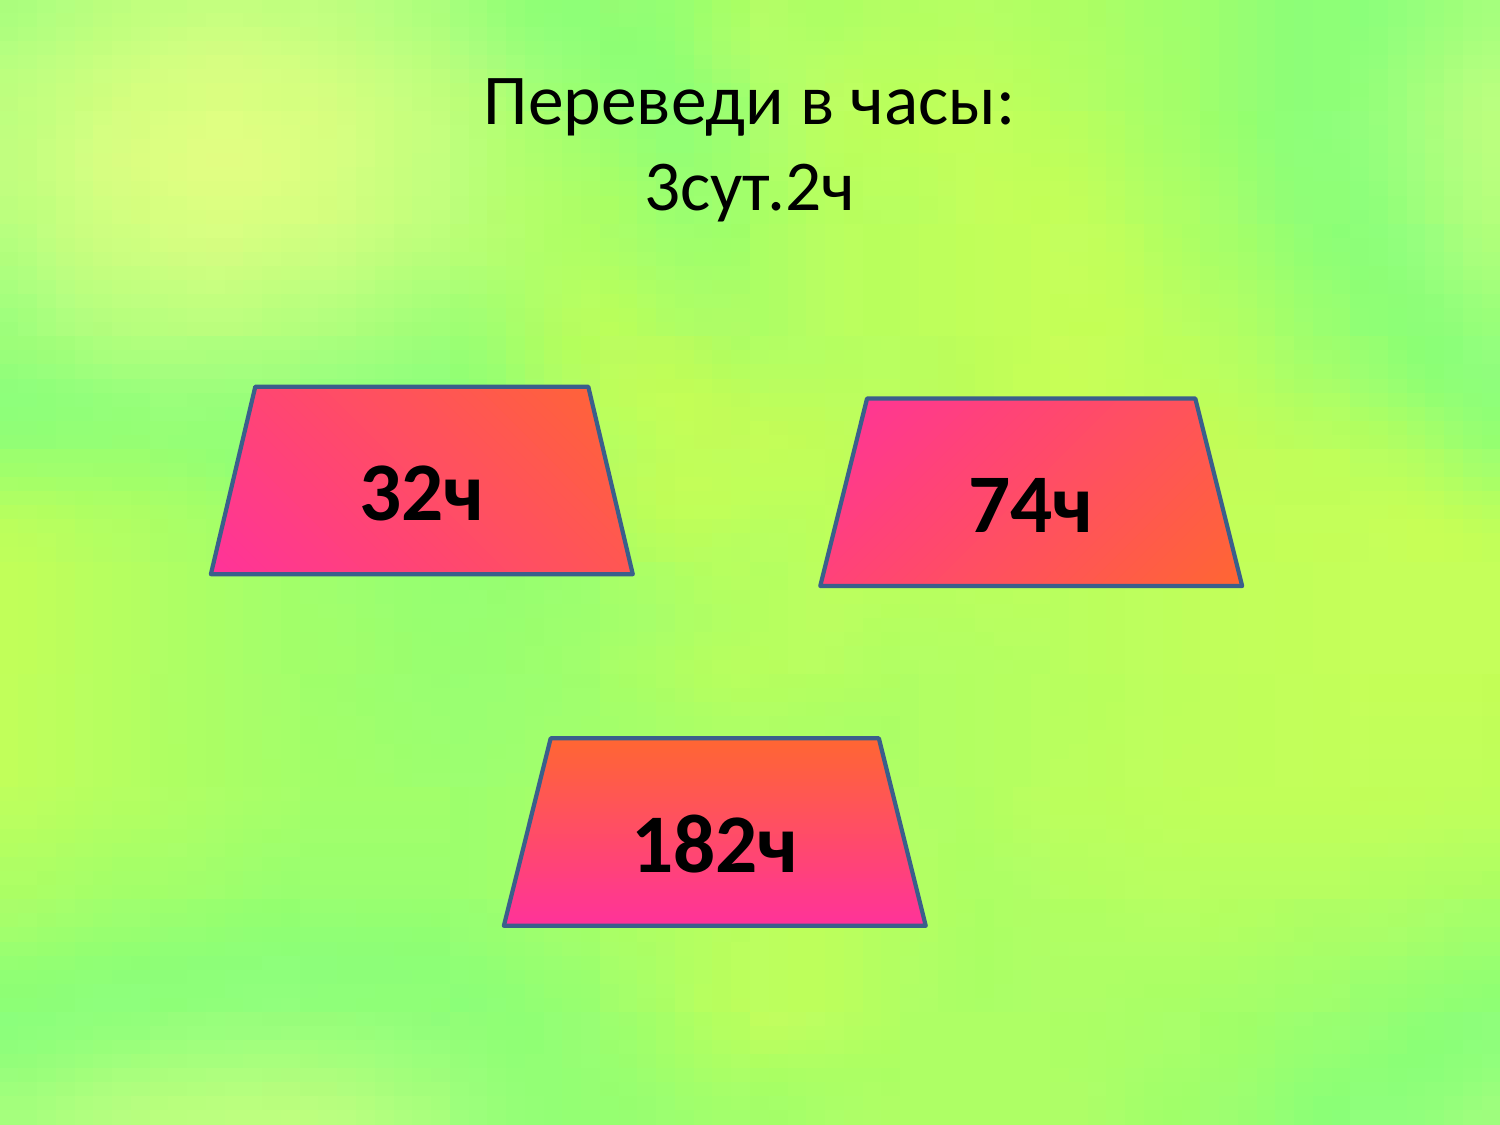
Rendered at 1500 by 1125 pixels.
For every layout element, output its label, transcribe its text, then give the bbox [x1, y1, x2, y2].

text_box 182ч [501, 736, 928, 928]
text_box 32ч [208, 384, 635, 577]
picture [0, 0, 1500, 1125]
title Переведи в часы: 3сут.2ч [75, 45, 1425, 233]
text_box 74ч [818, 396, 1245, 589]
